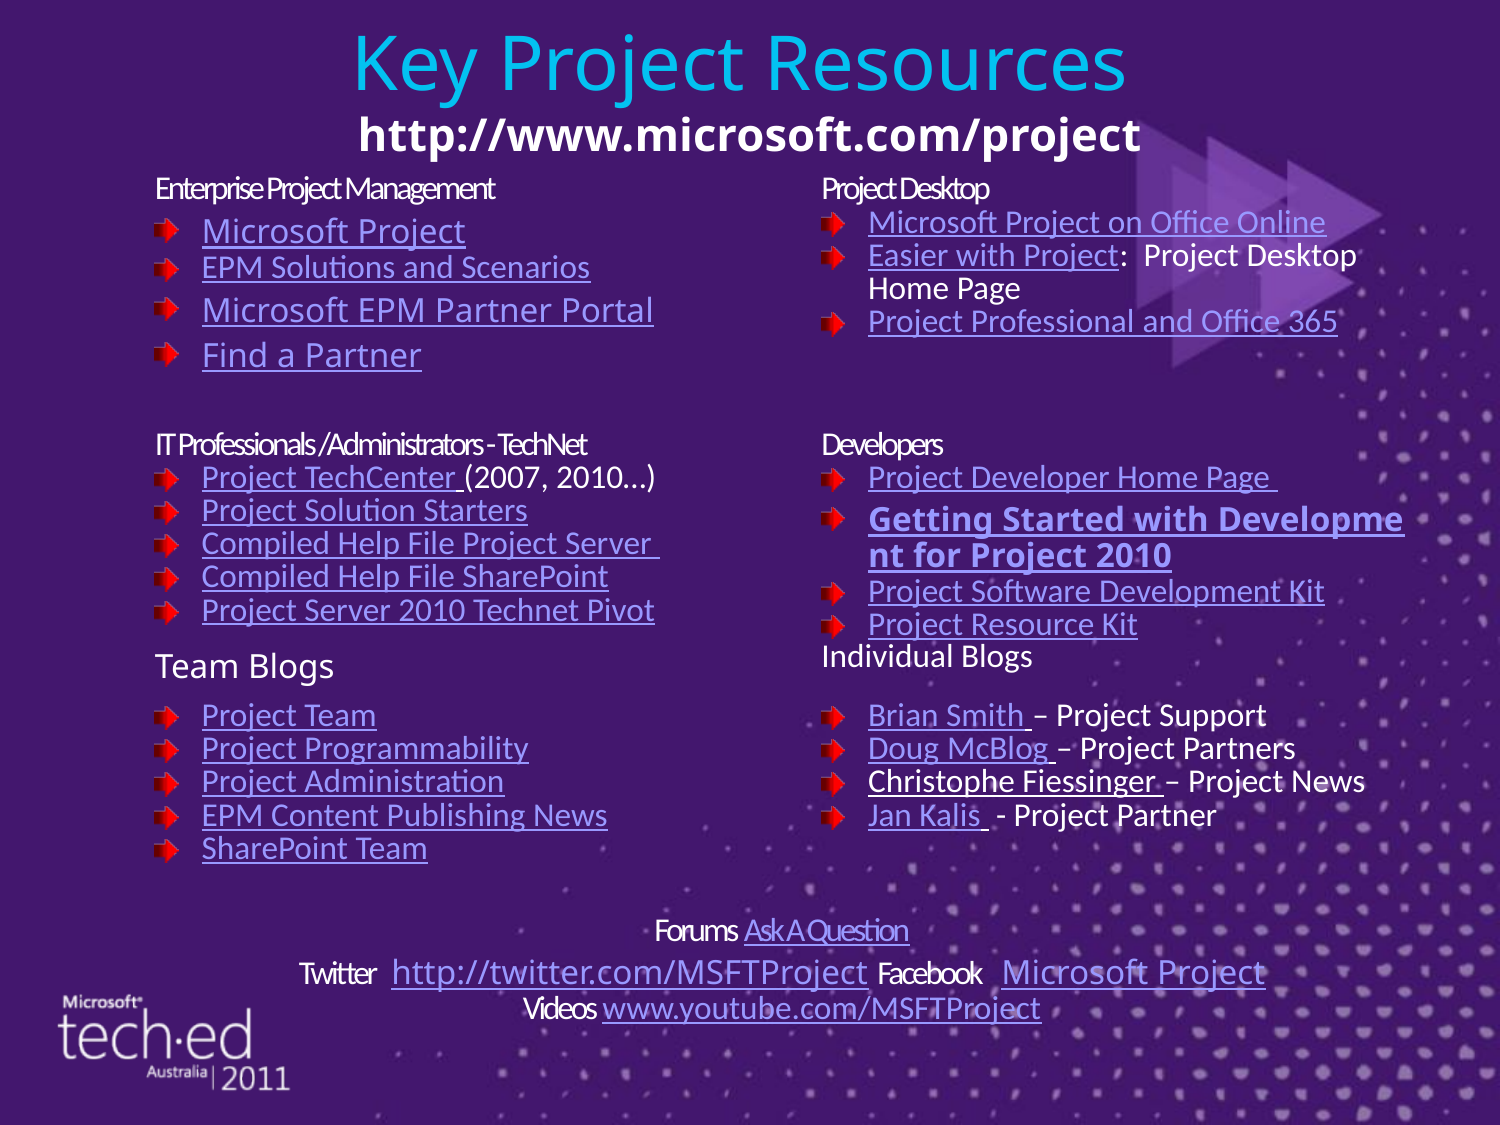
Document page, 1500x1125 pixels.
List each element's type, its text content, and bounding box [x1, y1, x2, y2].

table_cell Developers Project Developer Home Page Getting Started with Development for Project 2010 Project Software Development Kit Project Resource Kit [808, 423, 1423, 636]
text_box Key Project Resources http://www.microsoft.com/project [62, 6, 1438, 169]
table_cell IT Professionals /Administrators - TechNet Project TechCenter (2007, 2010…) Project Solution Starters Compiled Help File Project Server Compiled Help File SharePoint Project Server 2010 Technet Pivot [141, 423, 808, 636]
table_header Enterprise Project Management Microsoft Project EPM Solutions and Scenarios Microsoft EPM Partner Portal Find a Partner [141, 168, 808, 423]
table_cell Brian Smith – Project Support Doug McBlog – Project Partners Christophe Fiessinger – Project News Jan Kalis - Project Partner [808, 695, 1423, 910]
picture [0, 0, 1500, 1125]
table_cell Individual Blogs [808, 636, 1423, 695]
table_header Project Desktop Microsoft Project on Office Online Easier with Project: Project Desktop Home Page Project Professional and Office 365 [808, 168, 1423, 423]
table_cell Team Blogs [141, 636, 808, 695]
table_cell Project Team Project Programmability Project Administration EPM Content Publishing News SharePoint Team [141, 695, 808, 910]
table_cell Forums Ask A Question Twitter http://twitter.com/MSFTProject Facebook Microsoft Project Videos www.youtube.com/MSFTProject [141, 910, 1423, 1044]
